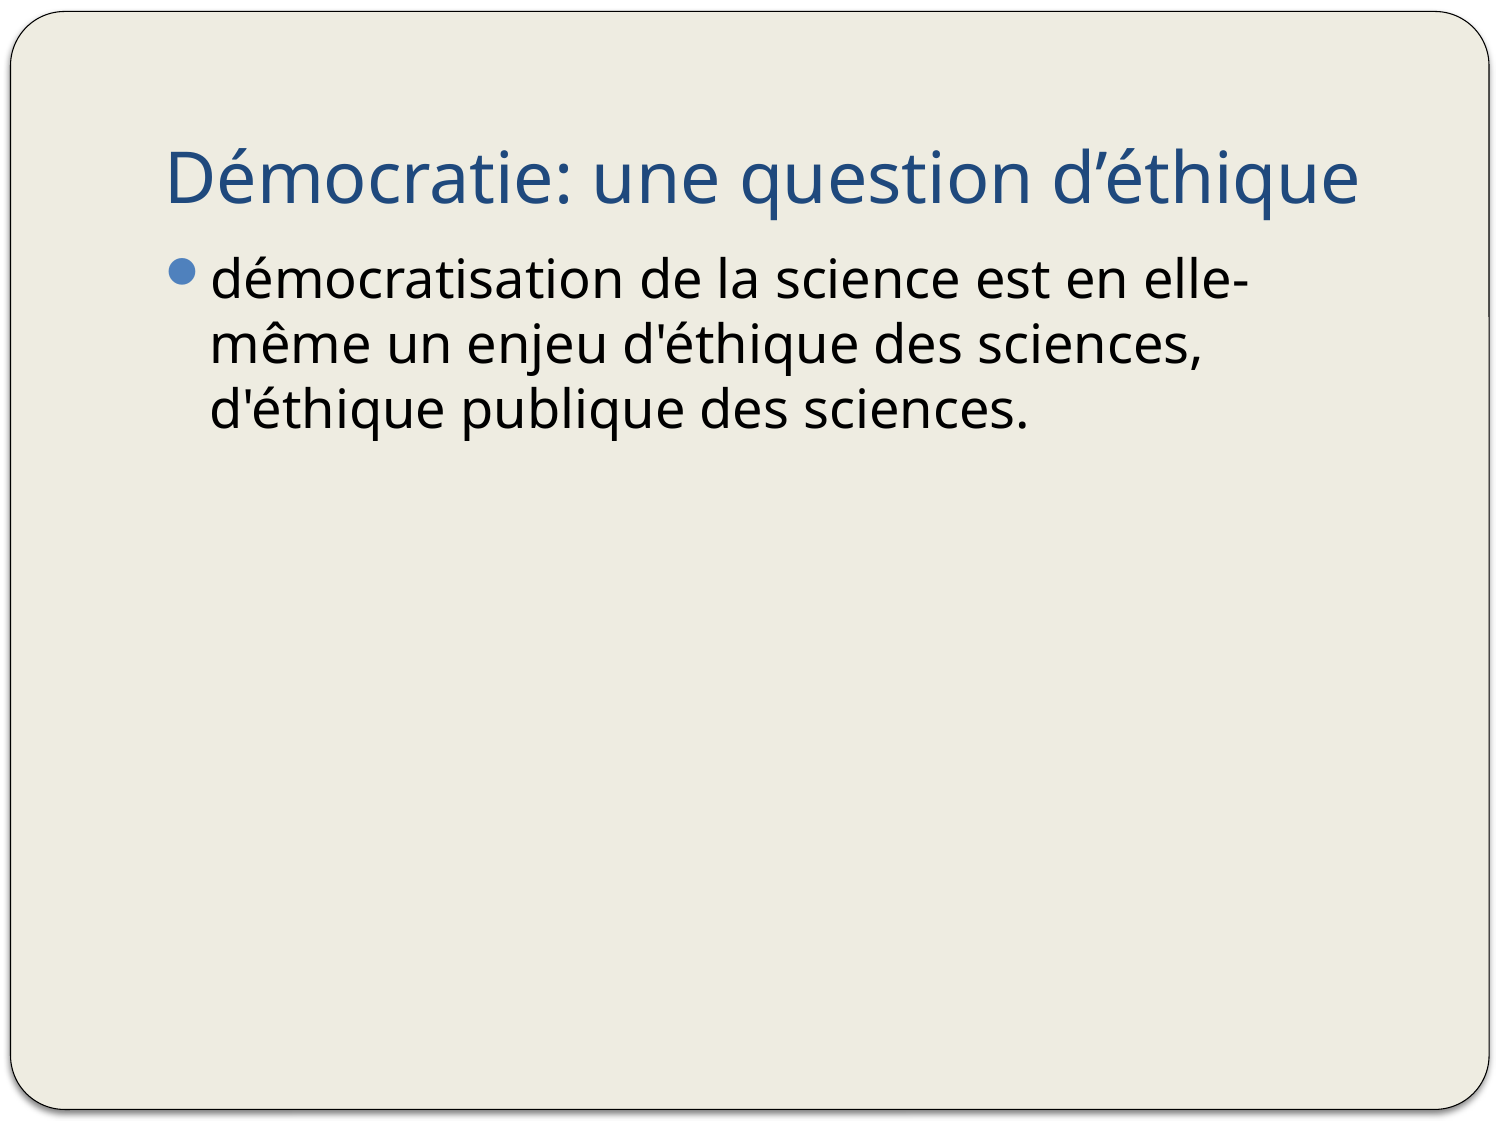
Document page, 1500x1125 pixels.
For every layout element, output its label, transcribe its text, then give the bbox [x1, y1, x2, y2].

title Démocratie: une question d’éthique [150, 45, 1425, 233]
list démocratisation de la science est en elle-même un enjeu d'éthique des sciences, d'éthique publique des sciences. [150, 237, 1425, 988]
